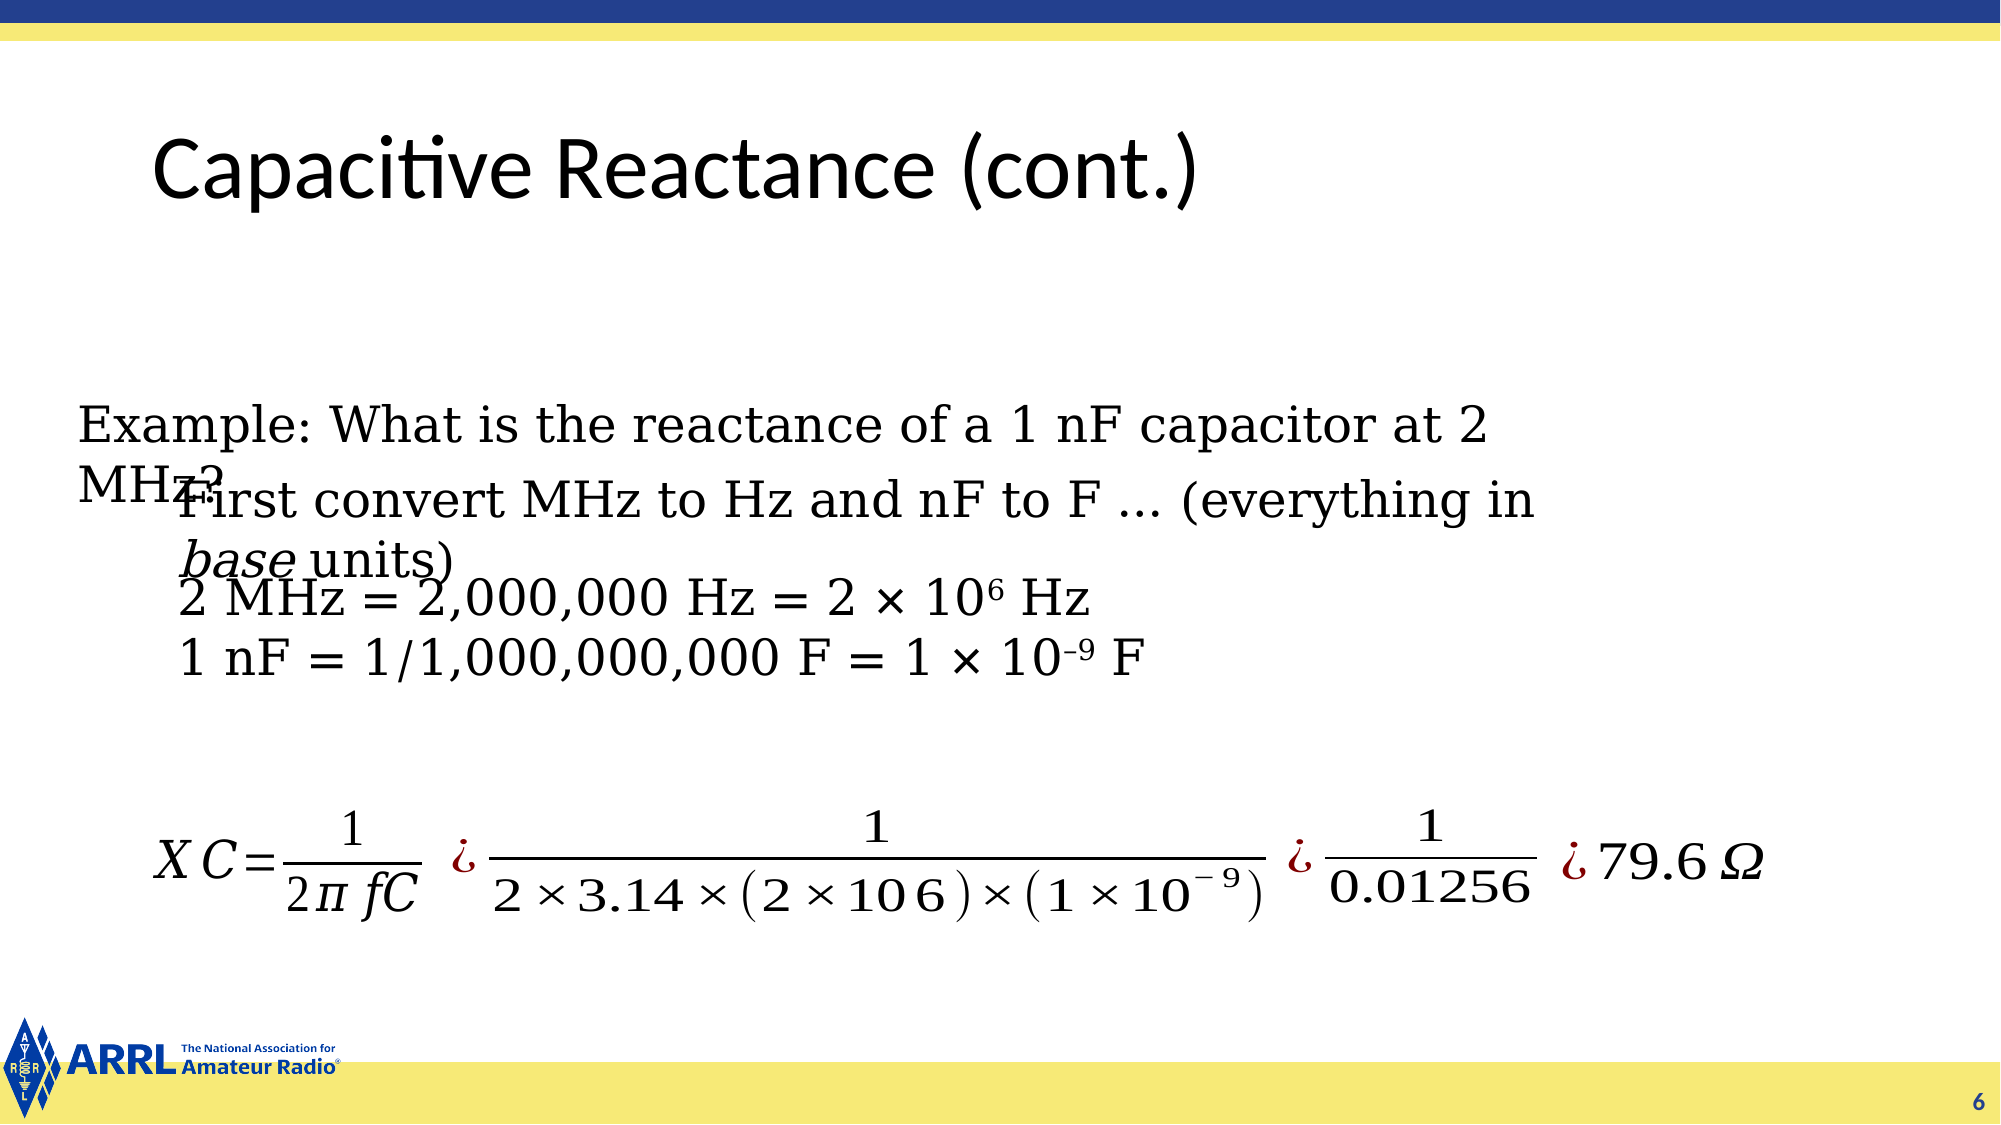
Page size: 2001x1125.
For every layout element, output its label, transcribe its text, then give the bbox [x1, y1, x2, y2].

title Capacitive Reactance (cont.) [137, 59, 1863, 278]
text_box 2 MHz = 2,000,000 Hz = 2 × 106 Hz 1 nF = 1/1,000,000,000 F = 1 × 10–9 F [162, 558, 1625, 694]
text_box Example: What is the reactance of a 1 nF capacitor at 2 MHz? [62, 384, 1525, 520]
picture [1, 1015, 342, 1121]
text_box First convert MHz to Hz and nF to F … (everything in base units) [162, 460, 1625, 558]
